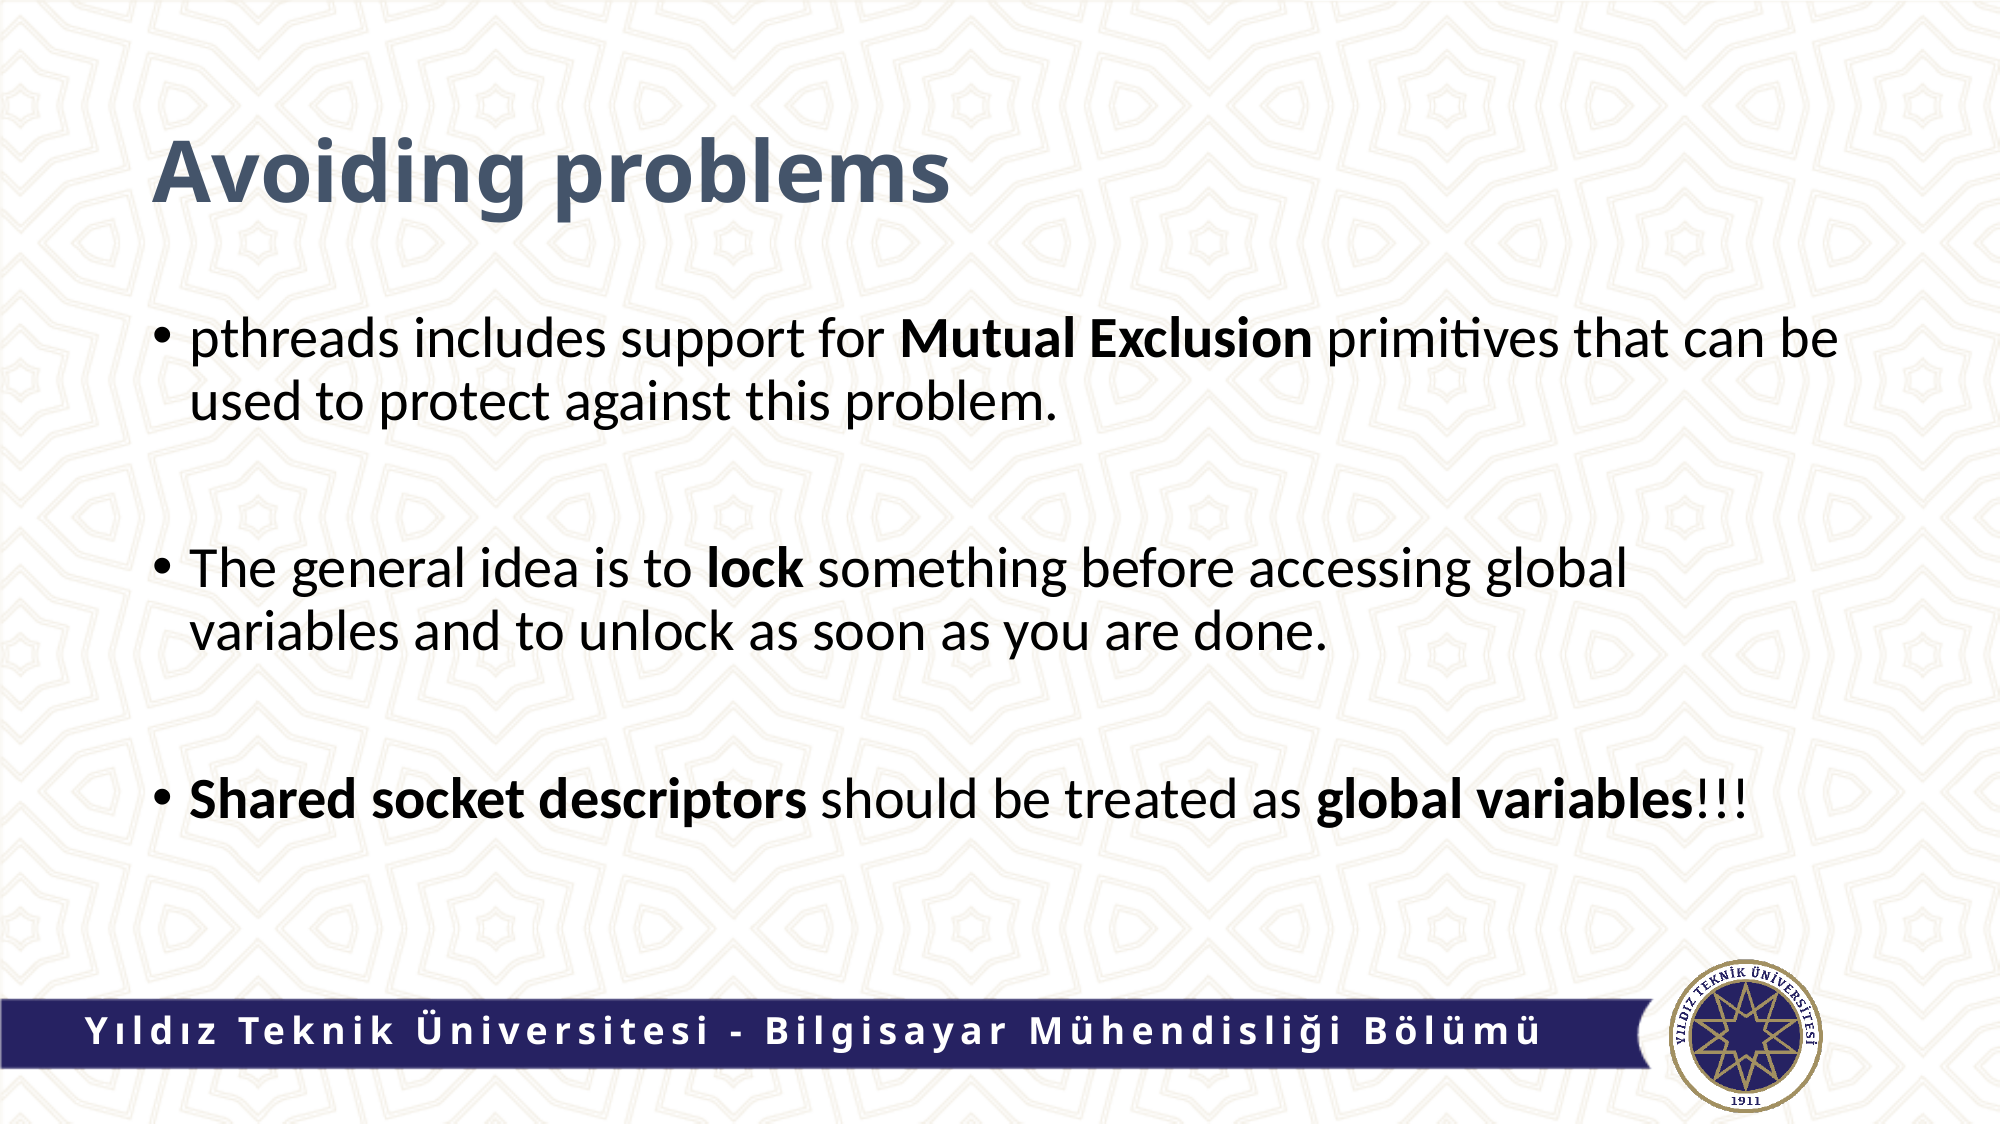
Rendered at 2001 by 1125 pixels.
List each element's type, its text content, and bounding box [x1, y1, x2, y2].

title Avoiding problems [137, 59, 1863, 278]
picture [0, 0, 2000, 1125]
list pthreads includes support for Mutual Exclusion primitives that can be used to protect against this problem. The general idea is to lock something before accessing global variables and to unlock as soon as you are done. Shared socket descriptors should be treated as global variables!!! [137, 299, 1863, 982]
footer Yıldız Teknik Üniversitesi - Bilgisayar Mühendisliği Bölümü [0, 997, 1628, 1069]
